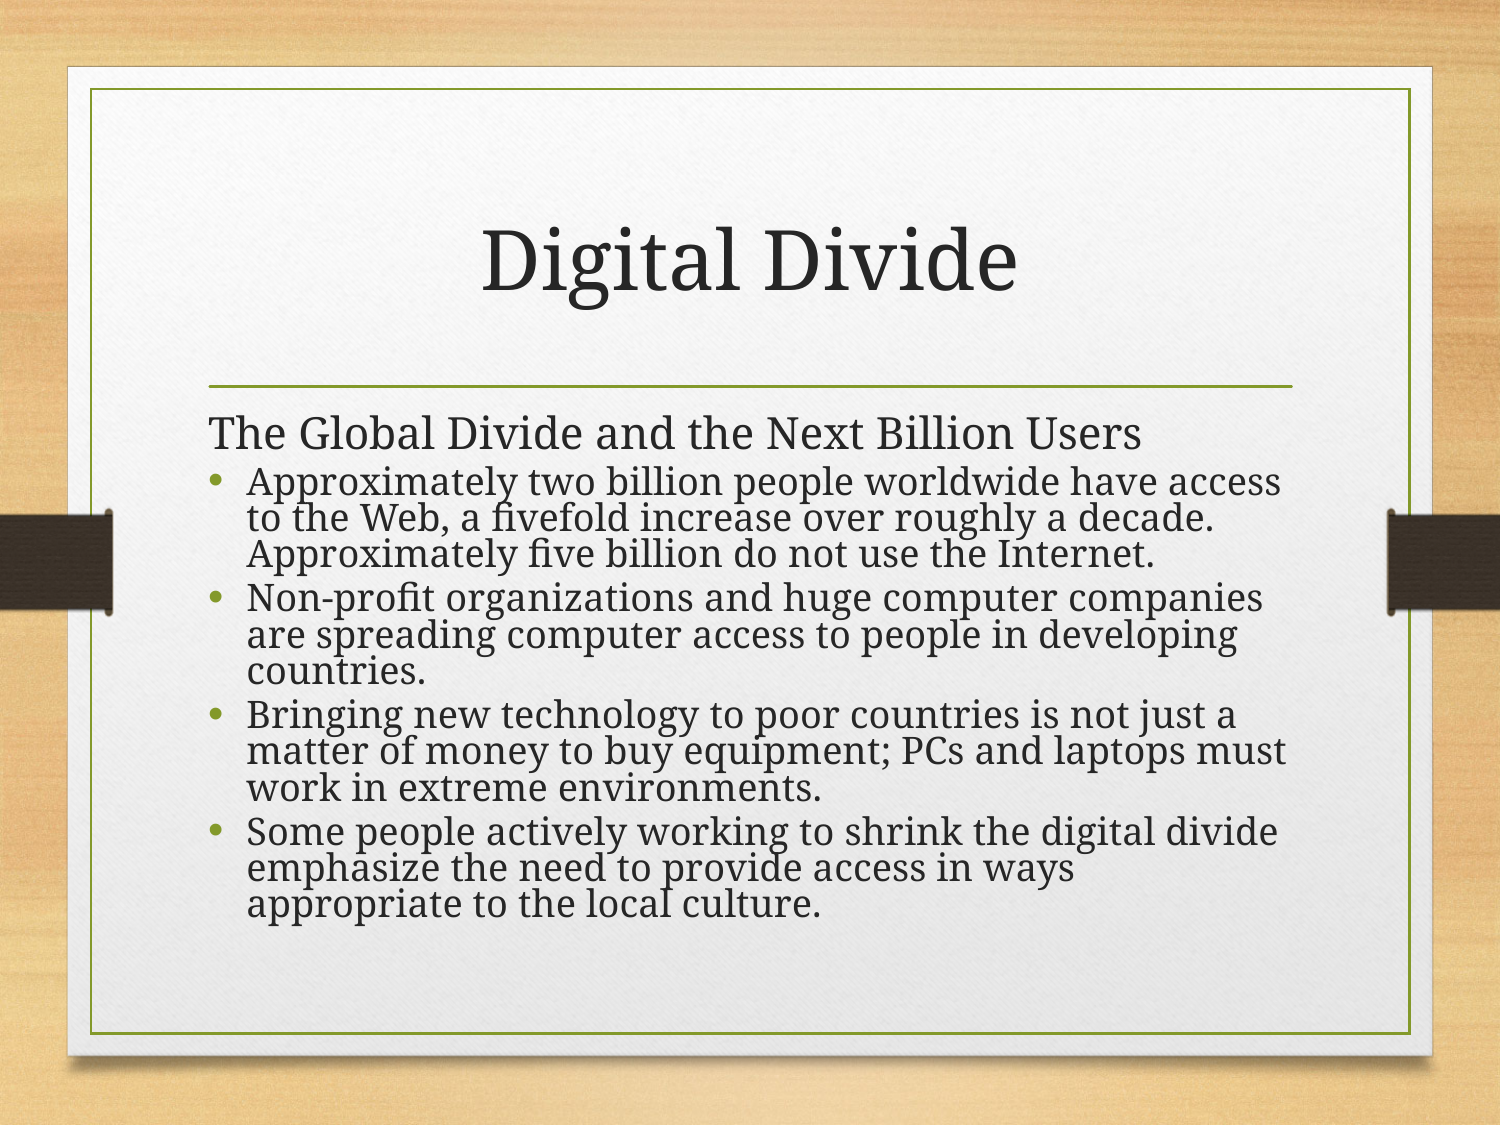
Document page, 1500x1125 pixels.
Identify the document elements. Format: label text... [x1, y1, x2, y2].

list The Global Divide and the Next Billion Users Approximately two billion people worldwide have access to the Web, a fivefold increase over roughly a decade. Approximately five billion do not use the Internet. Non-profit organizations and huge computer companies are spreading computer access to people in developing countries. Bringing new technology to poor countries is not just a matter of money to buy equipment; PCs and laptops must work in extreme environments. Some people actively working to shrink the digital divide emphasize the need to provide access in ways appropriate to the local culture. [193, 408, 1309, 974]
picture [0, 0, 1500, 1125]
title Digital Divide [193, 150, 1309, 365]
